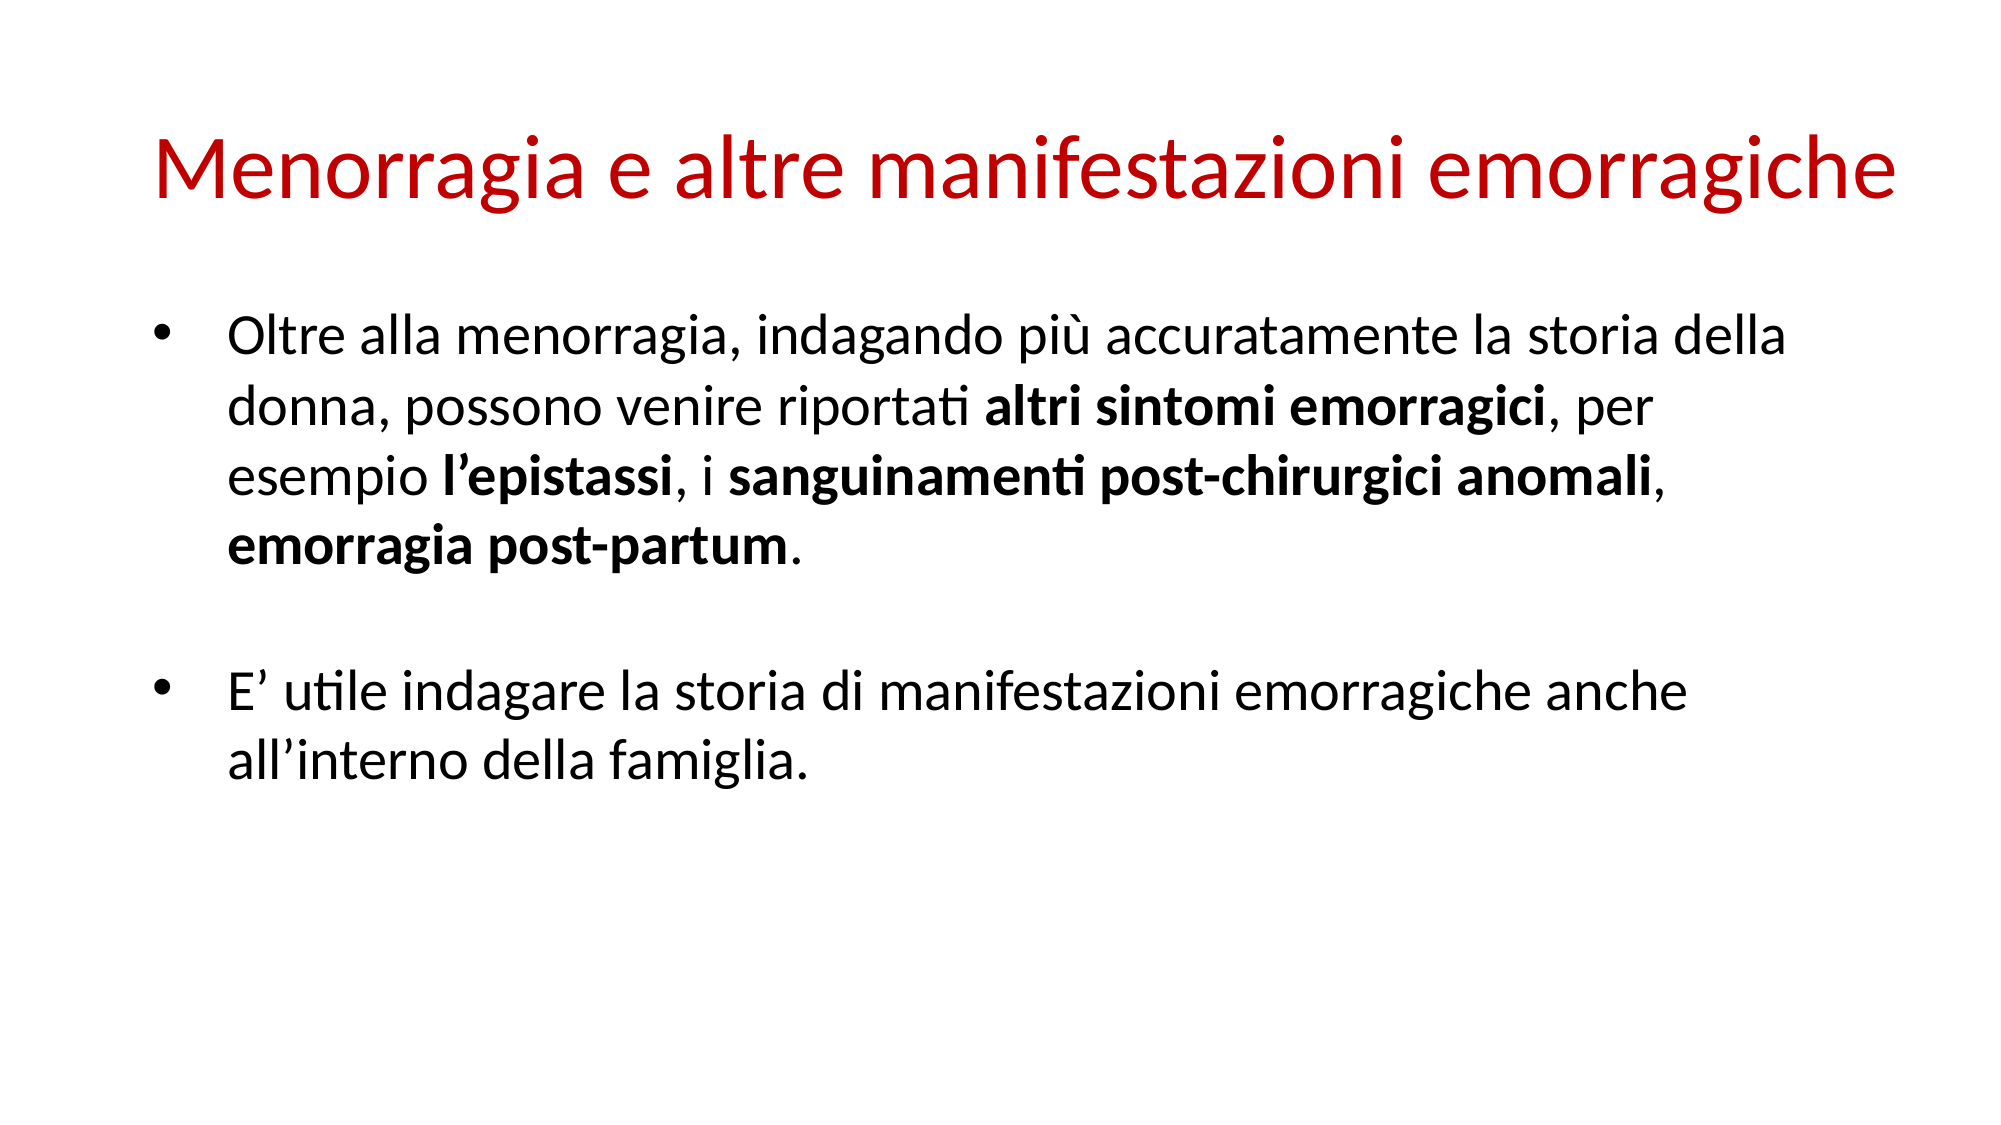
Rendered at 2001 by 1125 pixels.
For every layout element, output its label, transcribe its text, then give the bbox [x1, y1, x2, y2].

text_box Oltre alla menorragia, indagando più accuratamente la storia della donna, possono venire riportati altri sintomi emorragici, per esempio l’epistassi, i sanguinamenti post-chirurgici anomali, emorragia post-partum. E’ utile indagare la storia di manifestazioni emorragiche anche all’interno della famiglia. [137, 289, 1863, 799]
title Menorragia e altre manifestazioni emorragiche [137, 59, 2000, 278]
